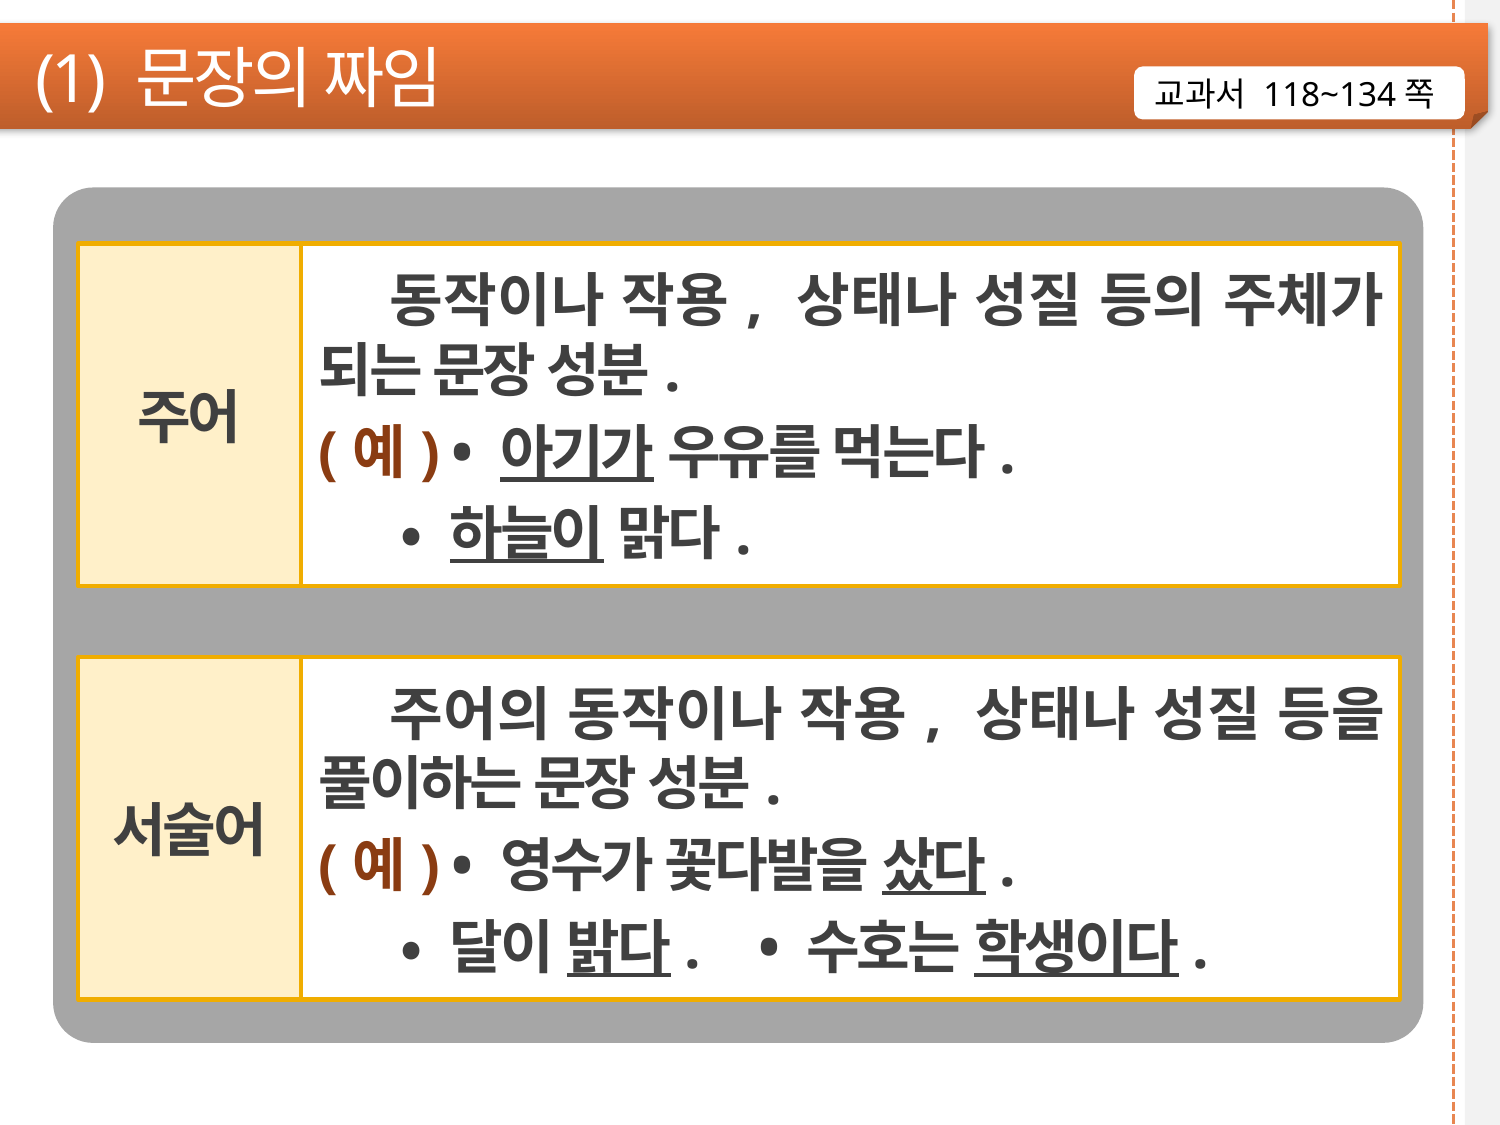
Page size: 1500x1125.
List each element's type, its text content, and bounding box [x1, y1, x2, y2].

text_box (1) 문장의 짜임 [0, 23, 1211, 129]
list 서술어 [76, 655, 299, 1002]
list 동작이나 작용, 상태나 성질 등의 주체가 되는 문장 성분. (예) • 아기가 우유를 먹는다. • 하늘이 맑다. [299, 241, 1402, 588]
list 주어 [76, 241, 299, 588]
text_box 교과서 118~134쪽 [1211, 64, 1467, 122]
list 주어의 동작이나 작용, 상태나 성질 등을 풀이하는 문장 성분. (예) • 영수가 꽃다발을 샀다. • 달이 밝다. • 수호는 학생이다. [299, 655, 1402, 1002]
text_box [50, 185, 1426, 1046]
